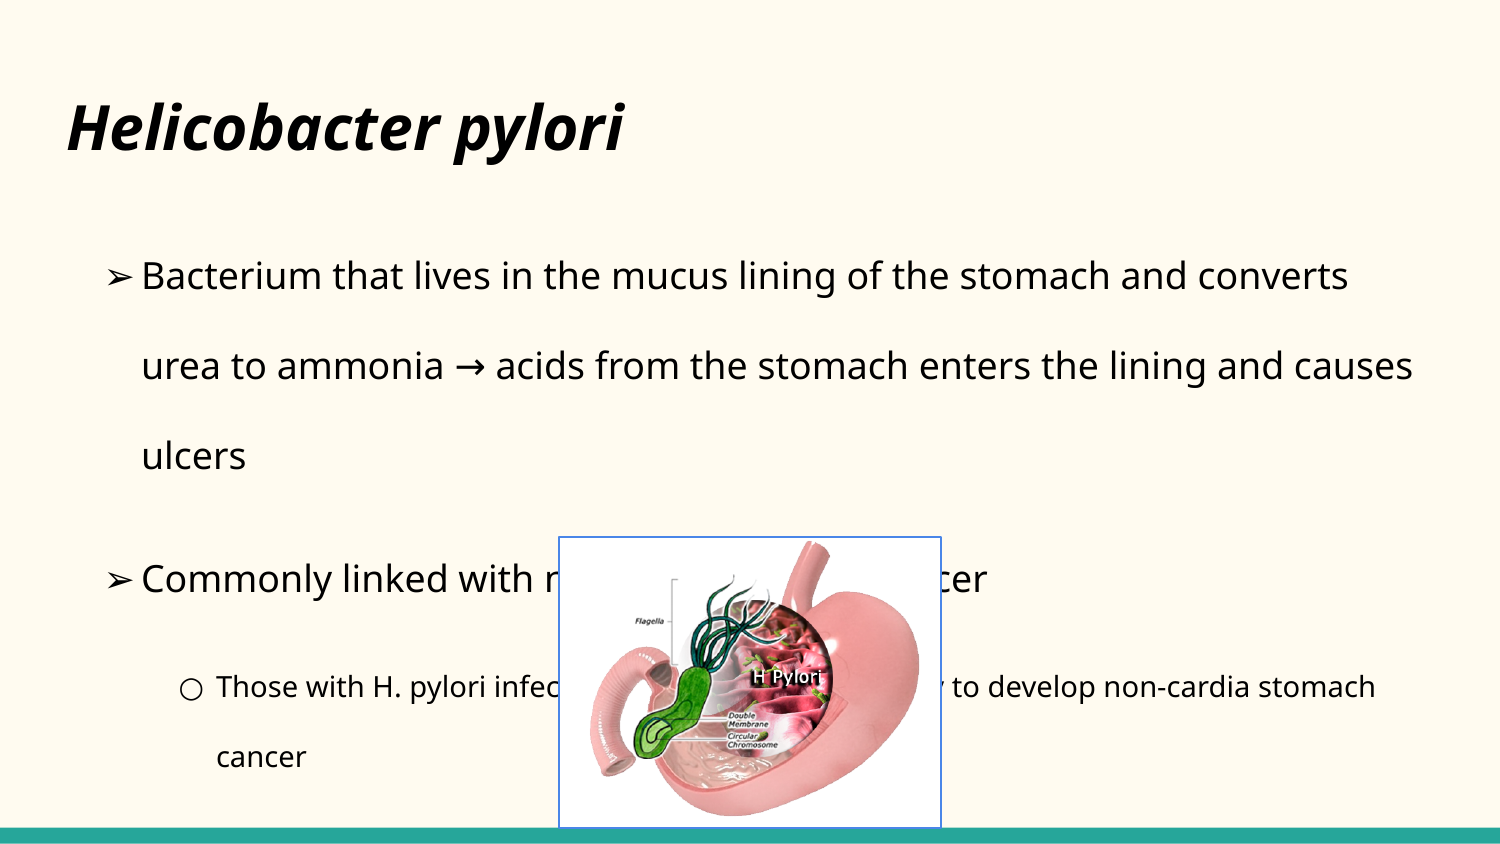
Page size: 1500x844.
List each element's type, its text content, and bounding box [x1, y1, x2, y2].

list Bacterium that lives in the mucus lining of the stomach and converts urea to ammonia → acids from the stomach enters the lining and causes ulcers Commonly linked with non-cardia gastric cancer Those with H. pylori infections are 8 times more likely to develop non-cardia stomach cancer [51, 192, 1449, 750]
title Helicobacter pylori [51, 72, 1449, 174]
picture [559, 537, 941, 828]
